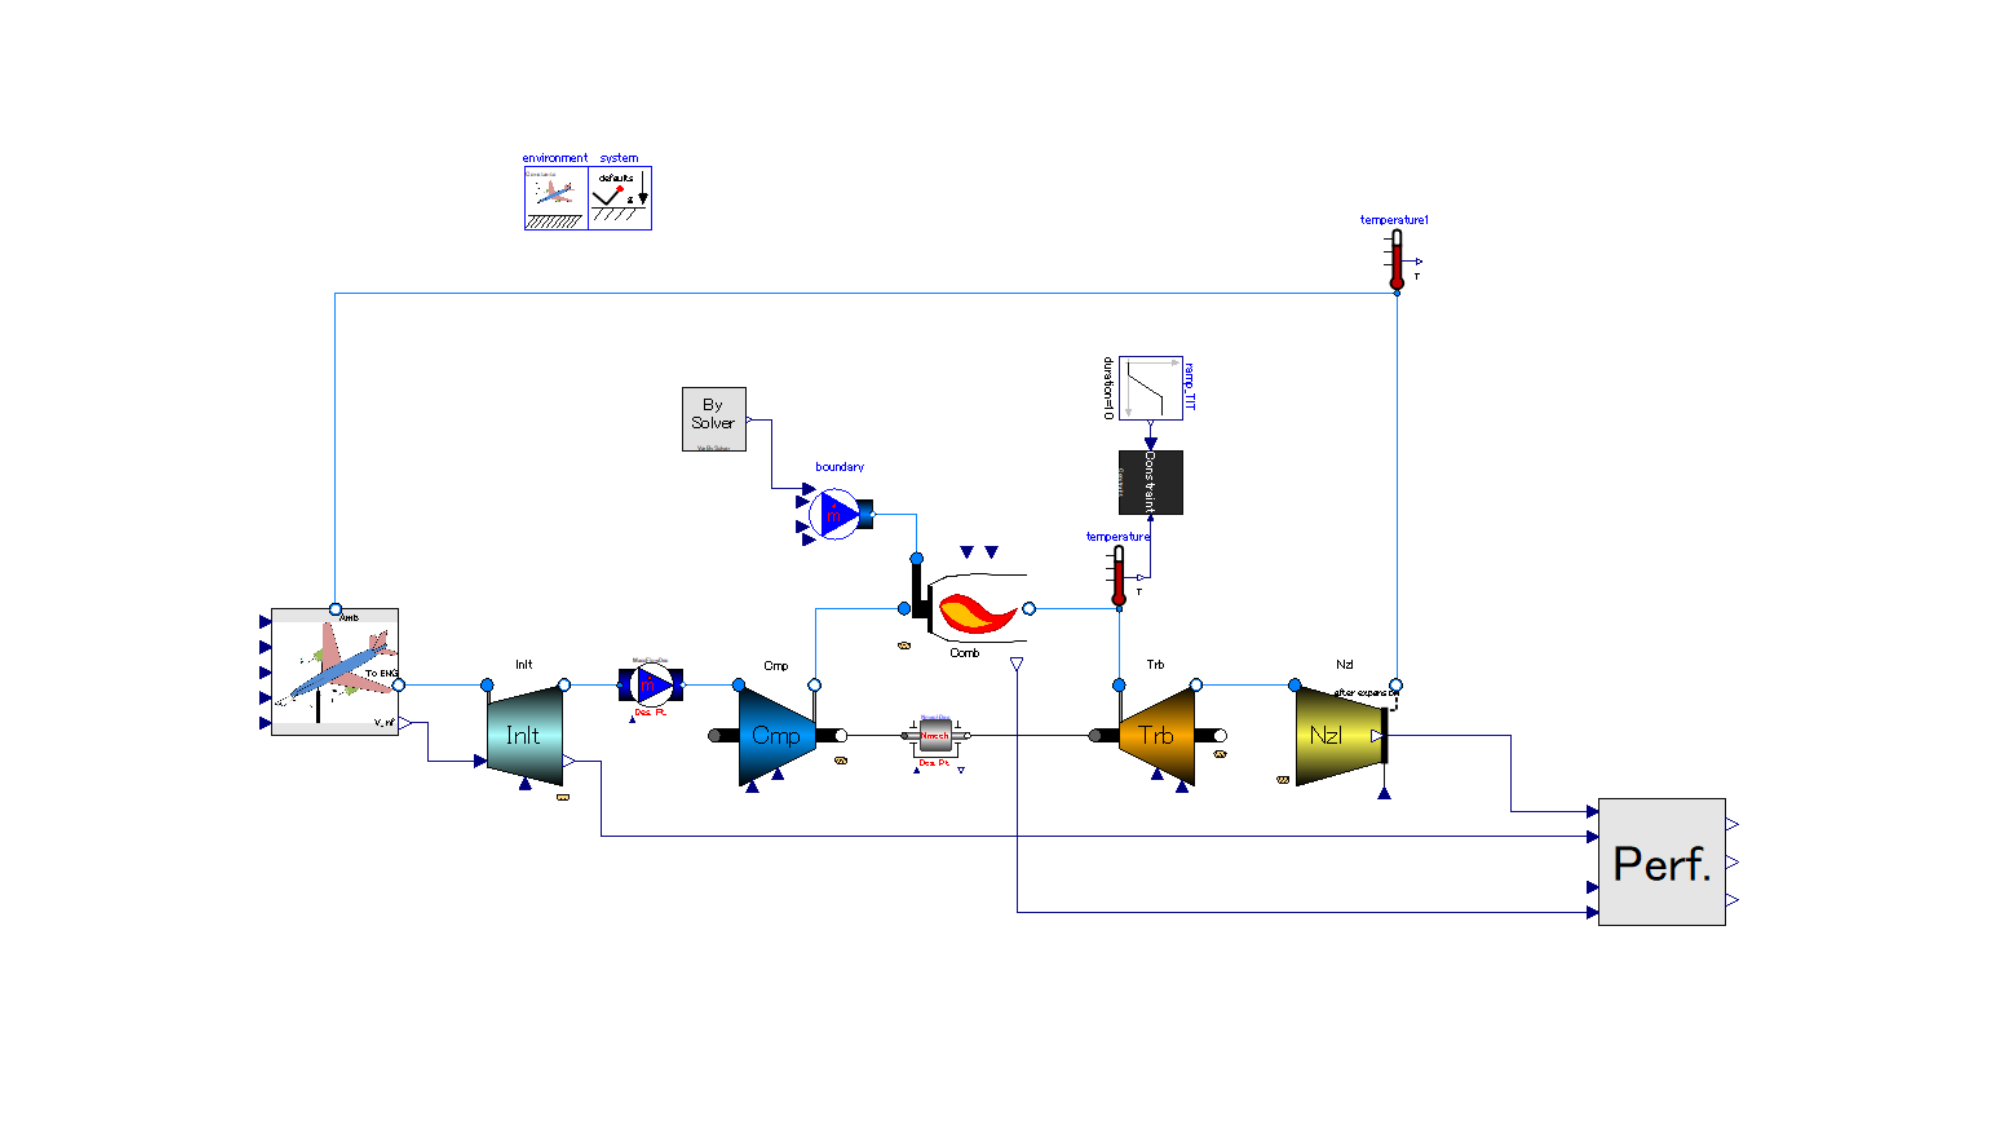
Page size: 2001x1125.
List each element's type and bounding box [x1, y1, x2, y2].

picture [244, 135, 1756, 943]
